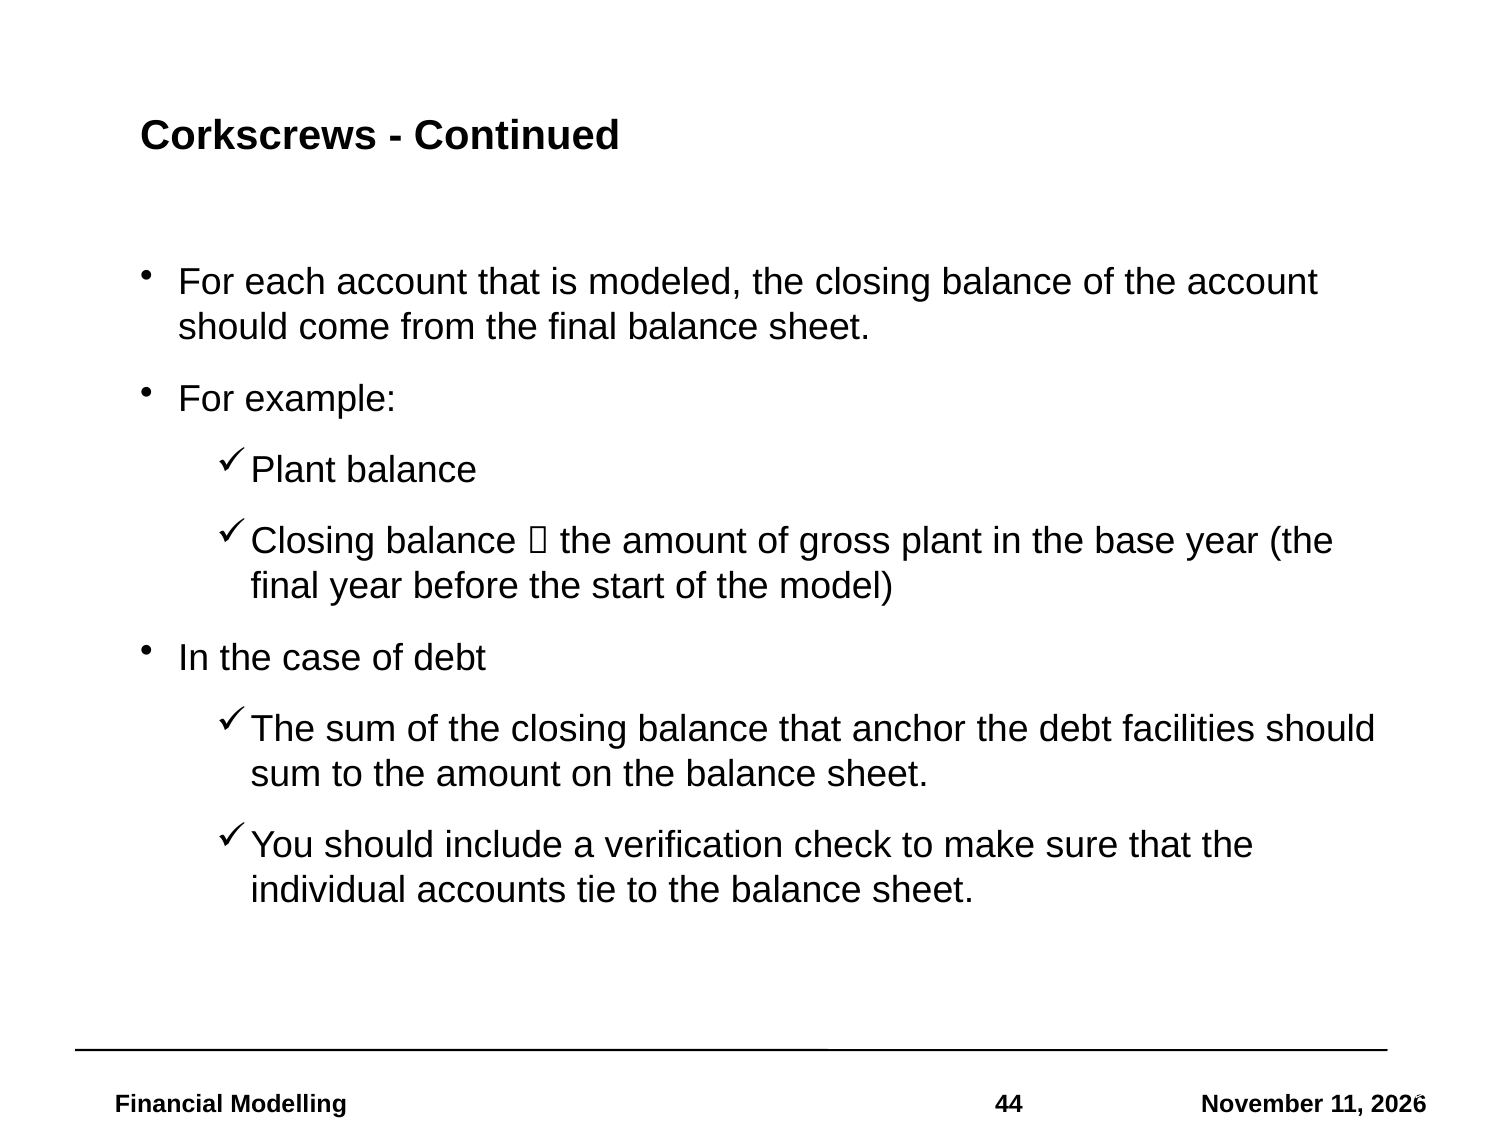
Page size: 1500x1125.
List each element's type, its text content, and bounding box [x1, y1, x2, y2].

list For each account that is modeled, the closing balance of the account should come from the final balance sheet. For example: Plant balance Closing balance  the amount of gross plant in the base year (the final year before the start of the model) In the case of debt The sum of the closing balance that anchor the debt facilities should sum to the amount on the balance sheet. You should include a verification check to make sure that the individual accounts tie to the balance sheet. [124, 249, 1413, 1001]
title Corkscrews - Continued [124, 99, 1413, 226]
